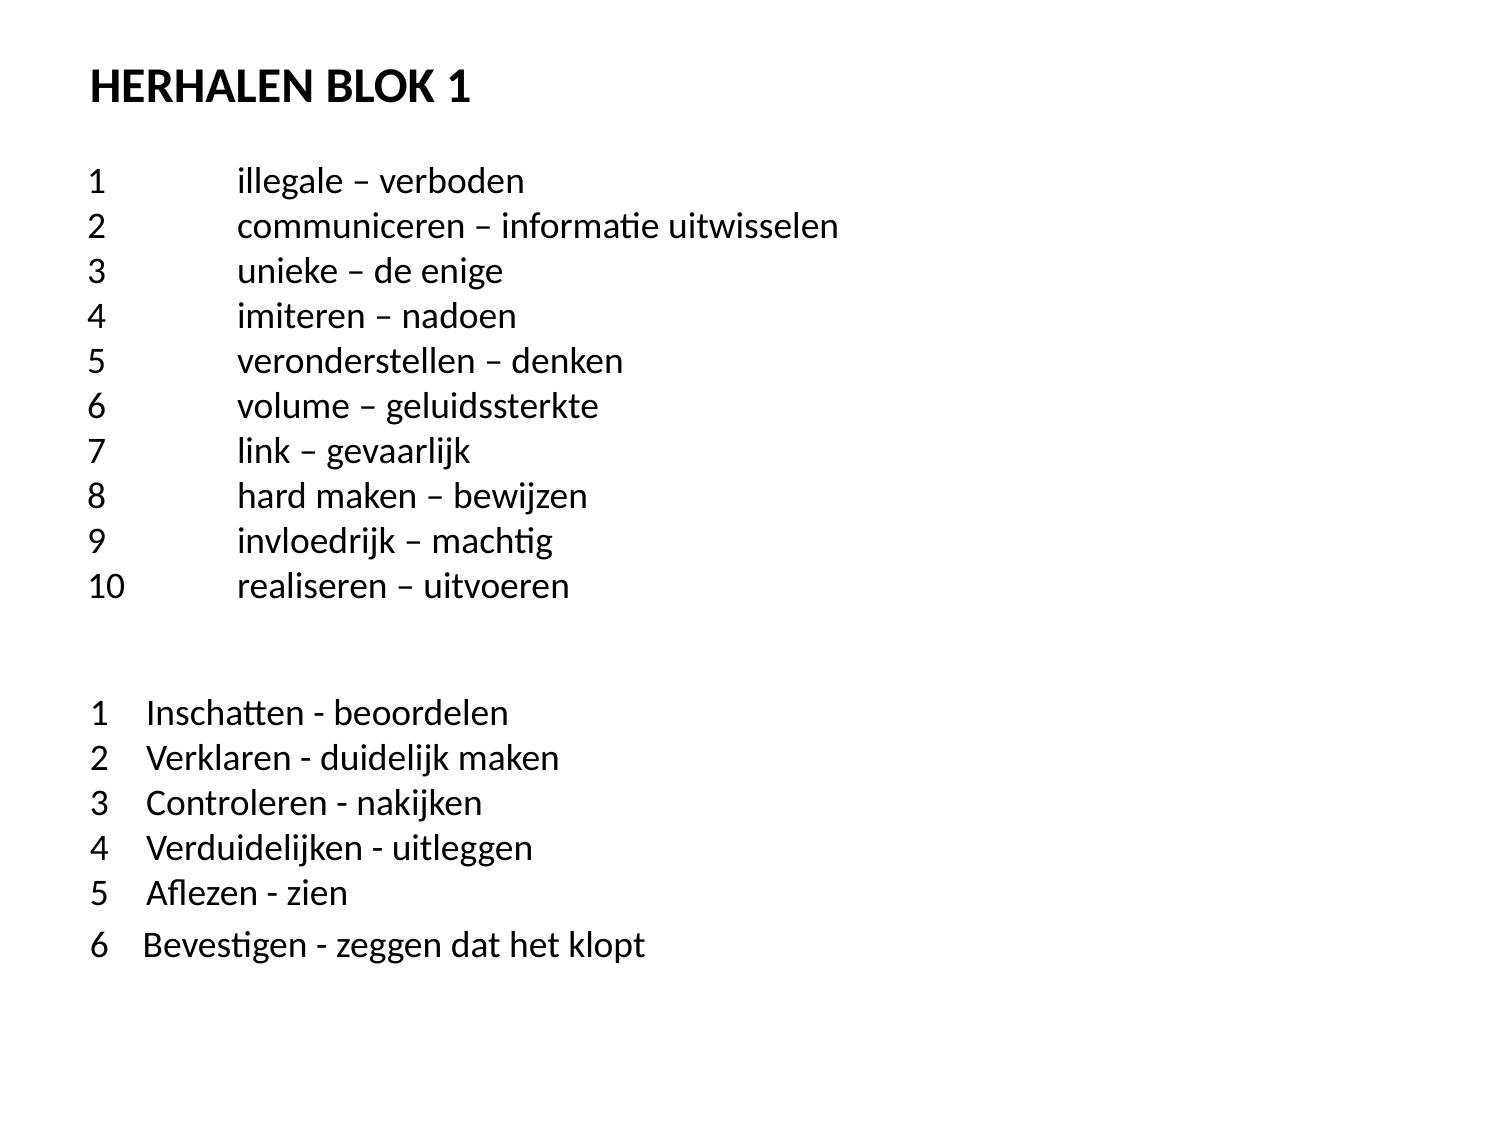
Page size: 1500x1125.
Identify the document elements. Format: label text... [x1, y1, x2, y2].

text_box HERHALEN BLOK 1 [74, 45, 868, 149]
text_box Inschatten - beoordelen Verklaren - duidelijk maken Controleren - nakijken Verduidelijken - uitleggen Aflezen - zien 6 Bevestigen - zeggen dat het klopt [75, 680, 1500, 973]
text_box 1 illegale – verboden 2 communiceren – informatie uitwisselen 3 unieke – de enige 4 imiteren – nadoen 5 veronderstellen – denken 6 volume – geluidssterkte 7 link – gevaarlijk 8 hard maken – bewijzen 9 invloedrijk – machtig 10 realiseren – uitvoeren [72, 148, 1038, 659]
